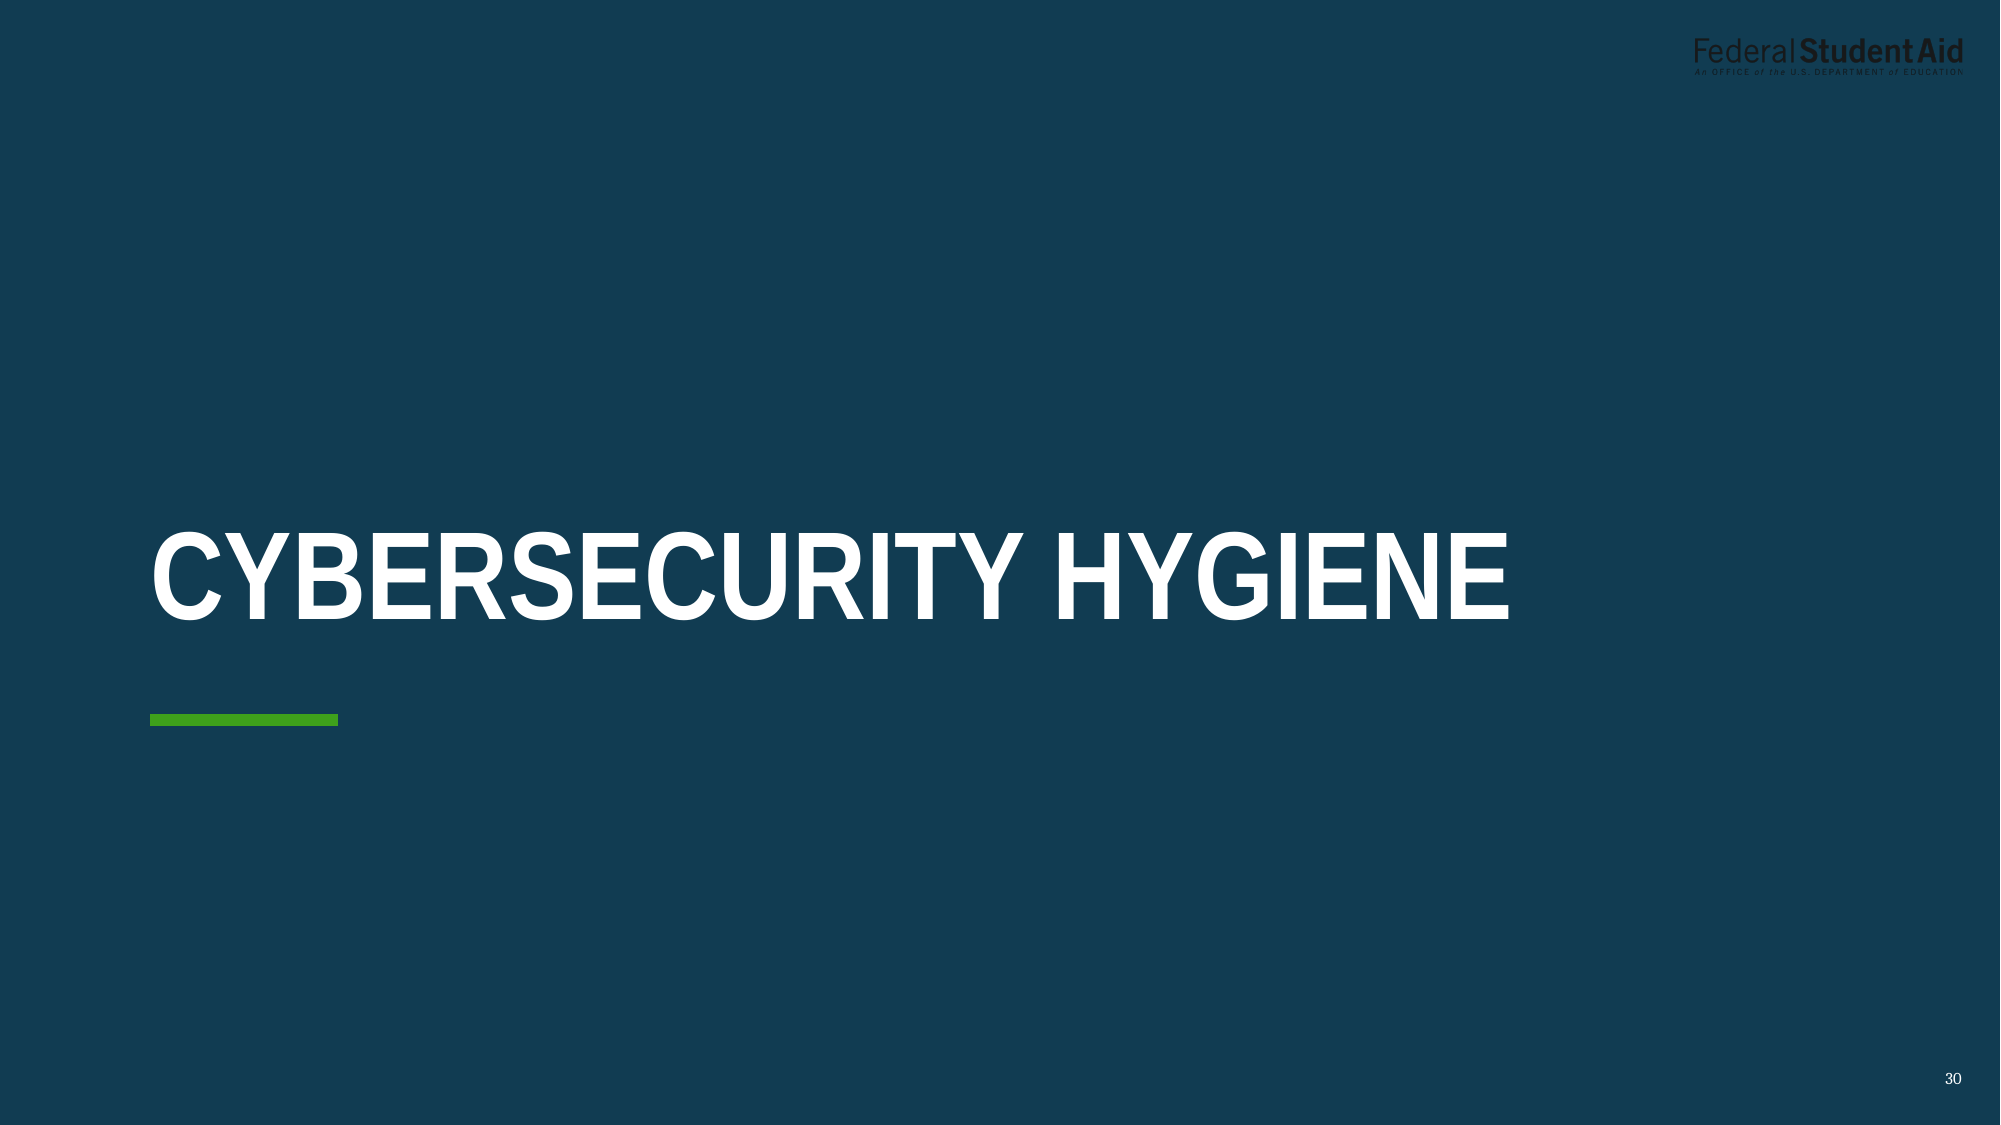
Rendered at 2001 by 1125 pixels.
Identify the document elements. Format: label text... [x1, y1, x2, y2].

slide_number 30 [1916, 1068, 1962, 1089]
picture [1694, 37, 1963, 75]
title Cybersecurity hygiene [150, 314, 1900, 645]
